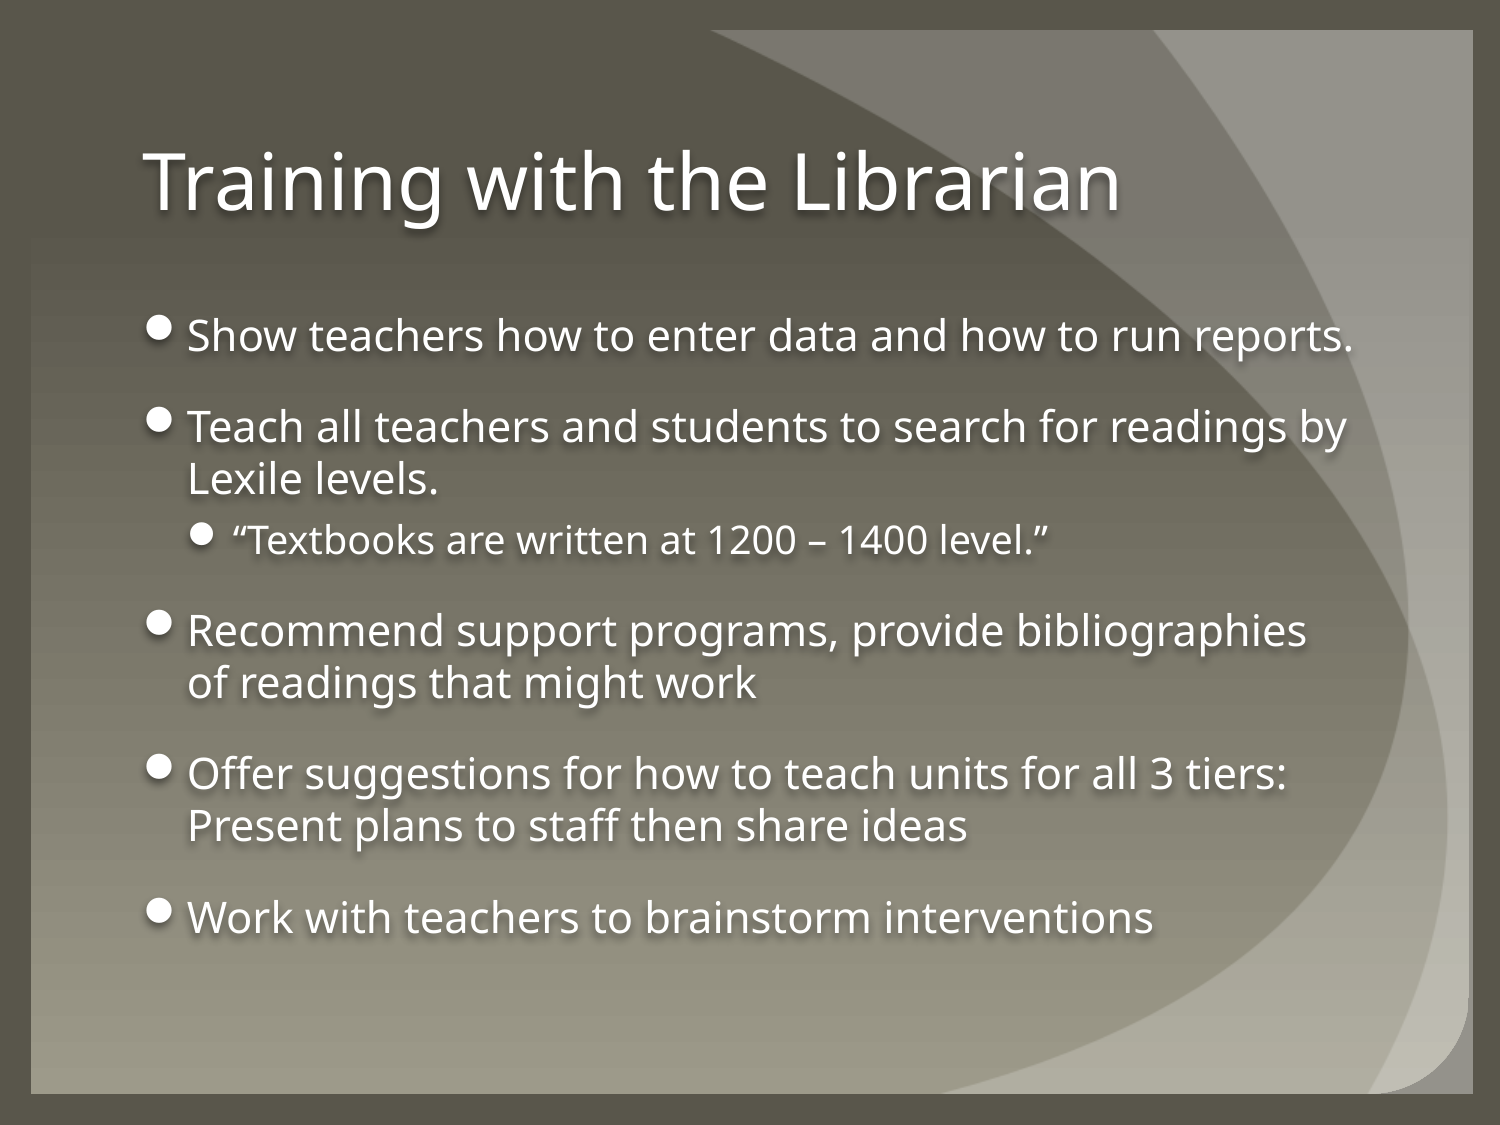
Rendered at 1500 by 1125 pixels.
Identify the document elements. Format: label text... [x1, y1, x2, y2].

title Training with the Librarian [127, 62, 1372, 234]
picture [24, 30, 1473, 1094]
list Show teachers how to enter data and how to run reports. Teach all teachers and students to search for readings by Lexile levels. “Textbooks are written at 1200 – 1400 level.” Recommend support programs, provide bibliographies of readings that might work Offer suggestions for how to teach units for all 3 tiers: Present plans to staff then share ideas Work with teachers to brainstorm interventions [127, 299, 1372, 991]
